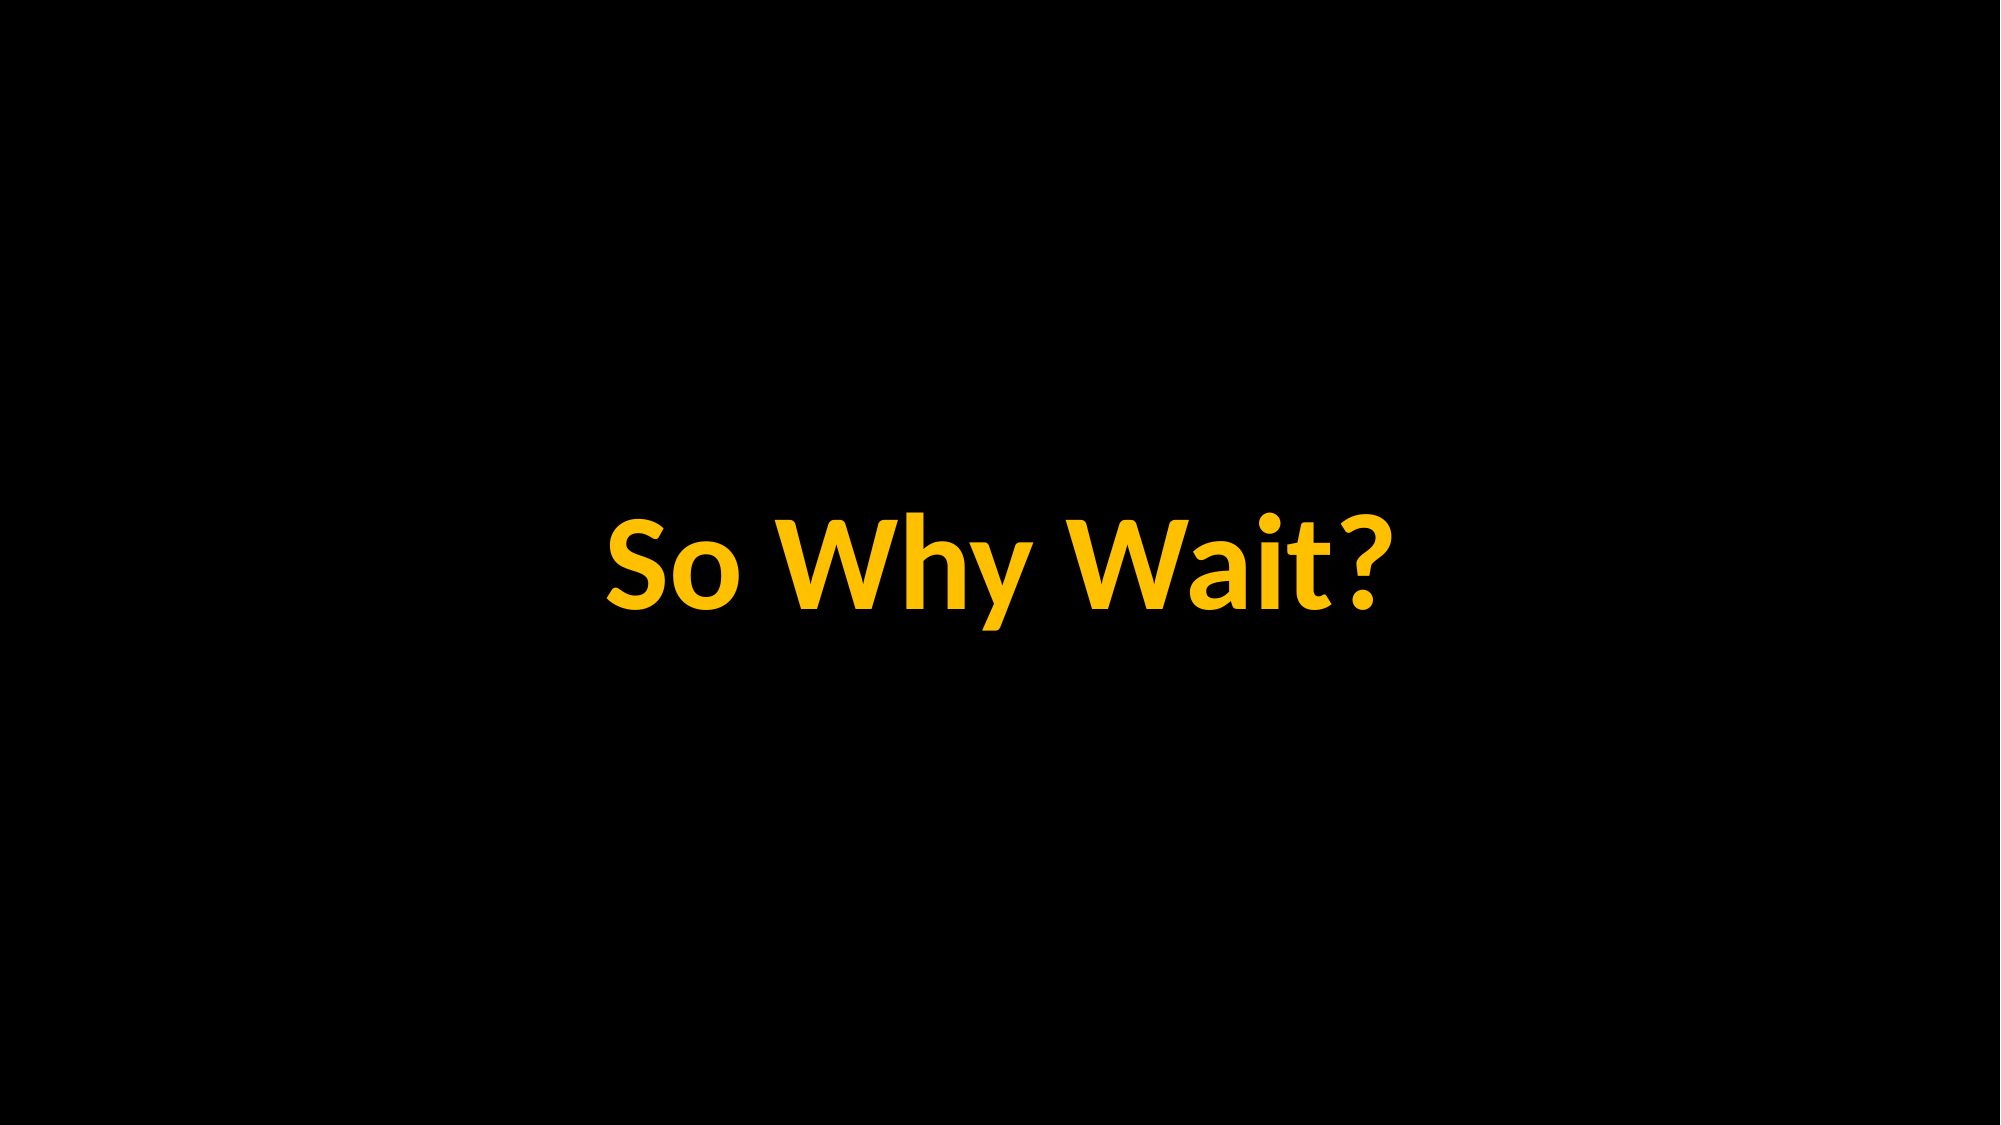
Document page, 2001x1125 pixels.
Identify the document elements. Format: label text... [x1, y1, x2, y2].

list So Why Wait? [139, 483, 1865, 912]
